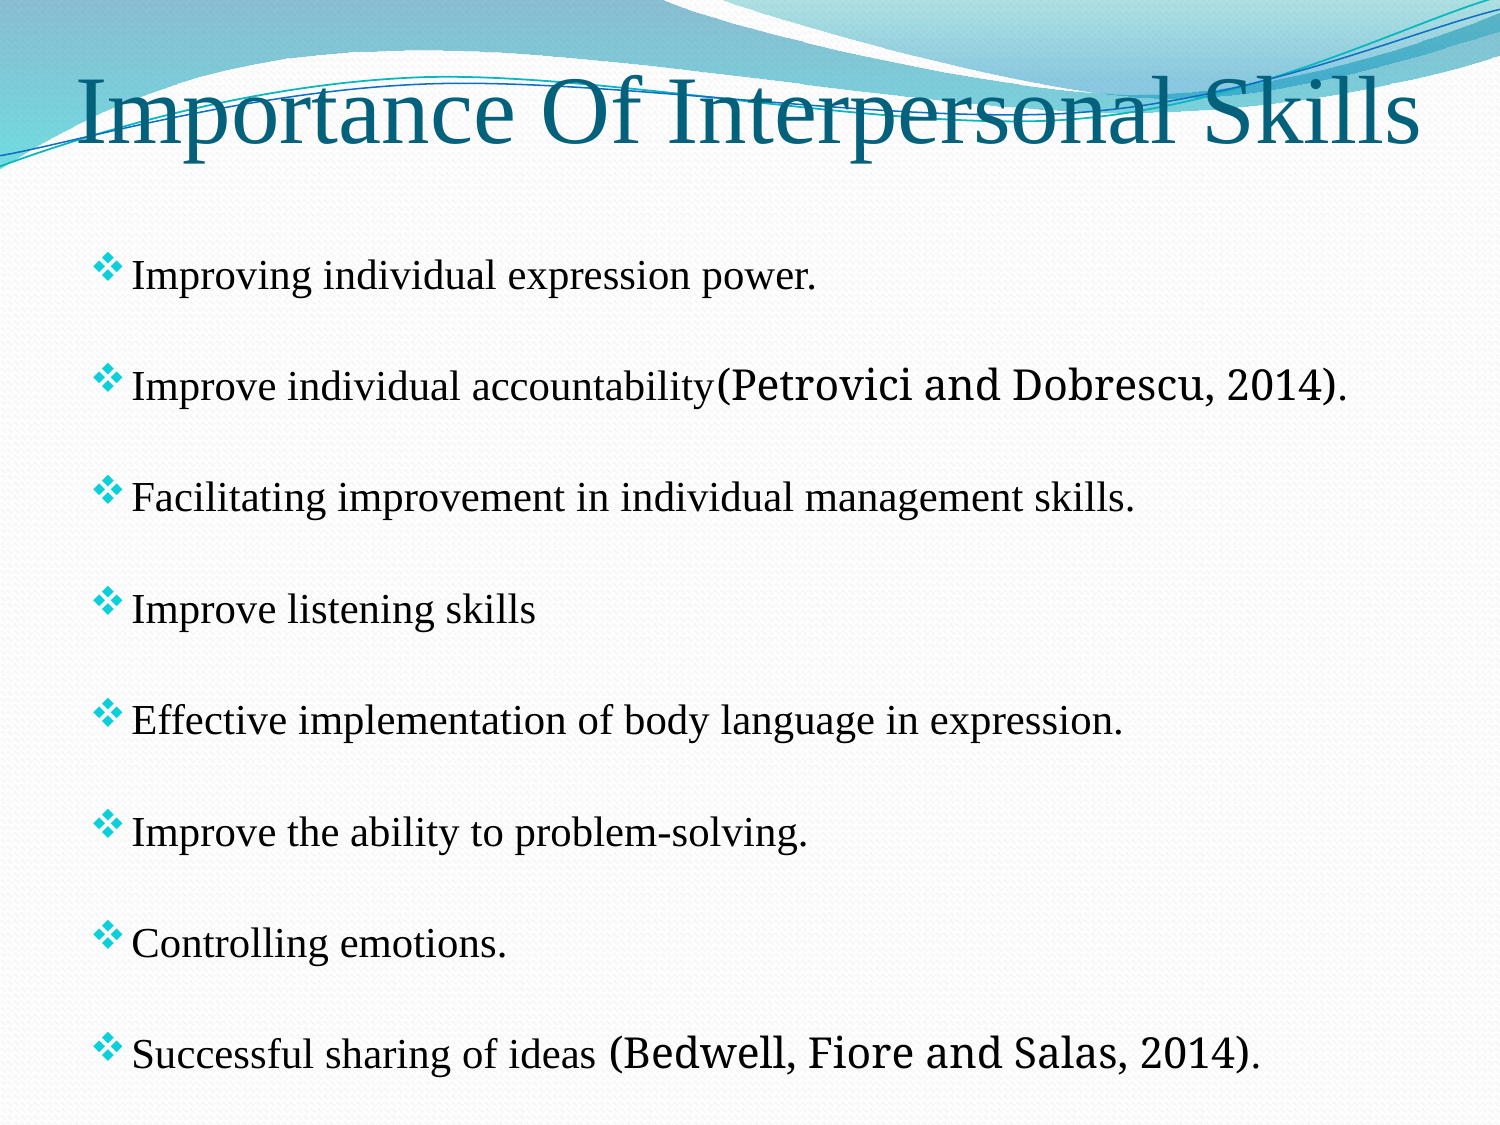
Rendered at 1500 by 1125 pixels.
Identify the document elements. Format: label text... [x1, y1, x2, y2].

title Importance Of Interpersonal Skills [75, 24, 1425, 163]
list Improving individual expression power. Improve individual accountability(Petrovici and Dobrescu, 2014). Facilitating improvement in individual management skills. Improve listening skills Effective implementation of body language in expression. Improve the ability to problem-solving. Controlling emotions. Successful sharing of ideas (Bedwell, Fiore and Salas, 2014). [75, 187, 1425, 1100]
